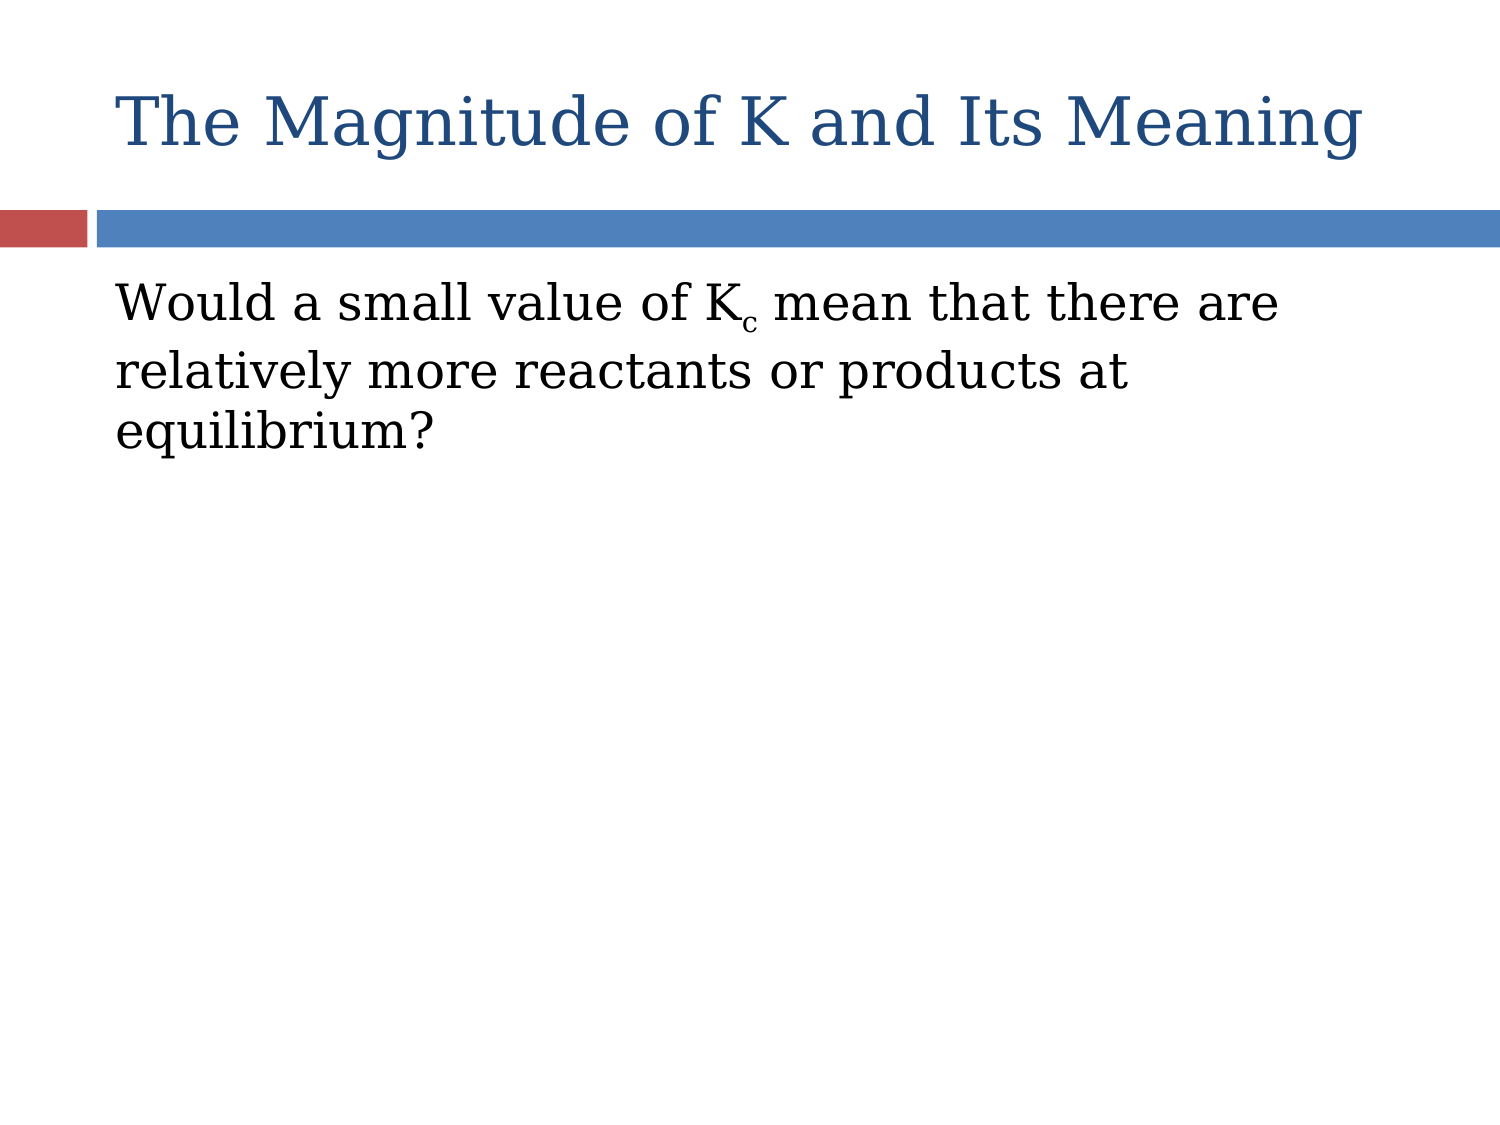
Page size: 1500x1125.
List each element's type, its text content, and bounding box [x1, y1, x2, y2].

list Would a small value of Kc mean that there are relatively more reactants or products at equilibrium? [100, 262, 1438, 1000]
title The Magnitude of K and Its Meaning [100, 37, 1438, 200]
